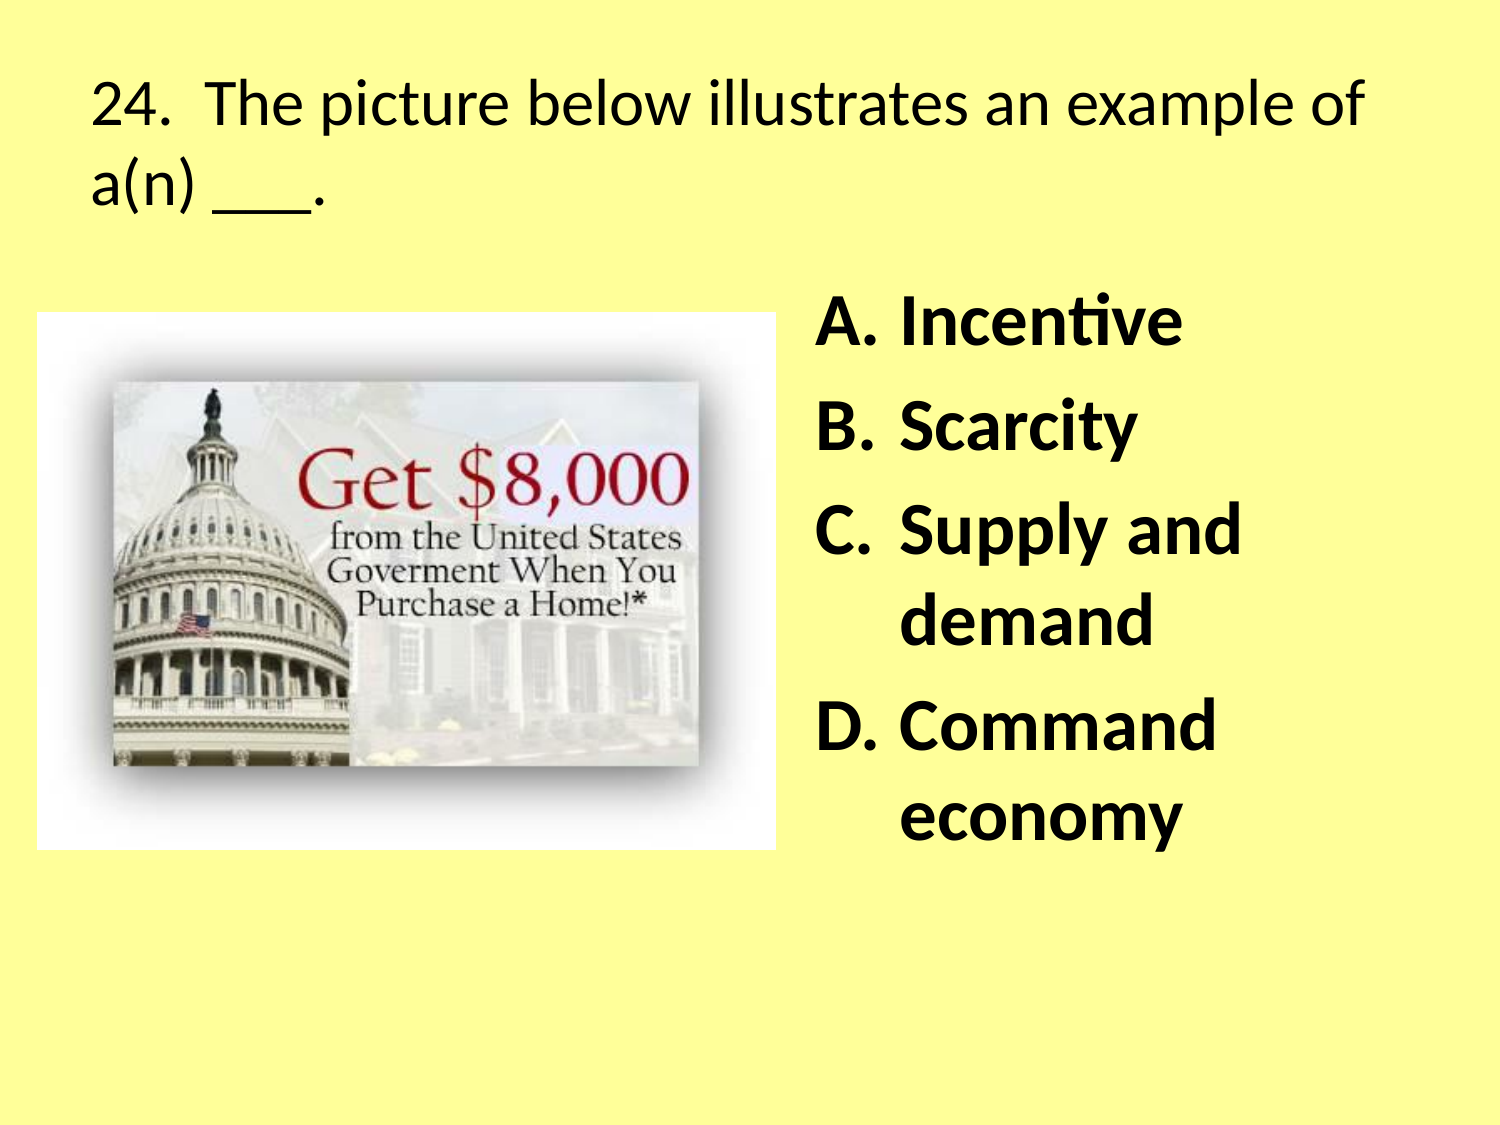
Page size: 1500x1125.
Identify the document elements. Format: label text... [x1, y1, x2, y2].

picture [37, 312, 776, 851]
title 24. The picture below illustrates an example of a(n) ___. [75, 45, 1425, 233]
list Incentive Scarcity Supply and demand Command economy [800, 262, 1463, 1005]
